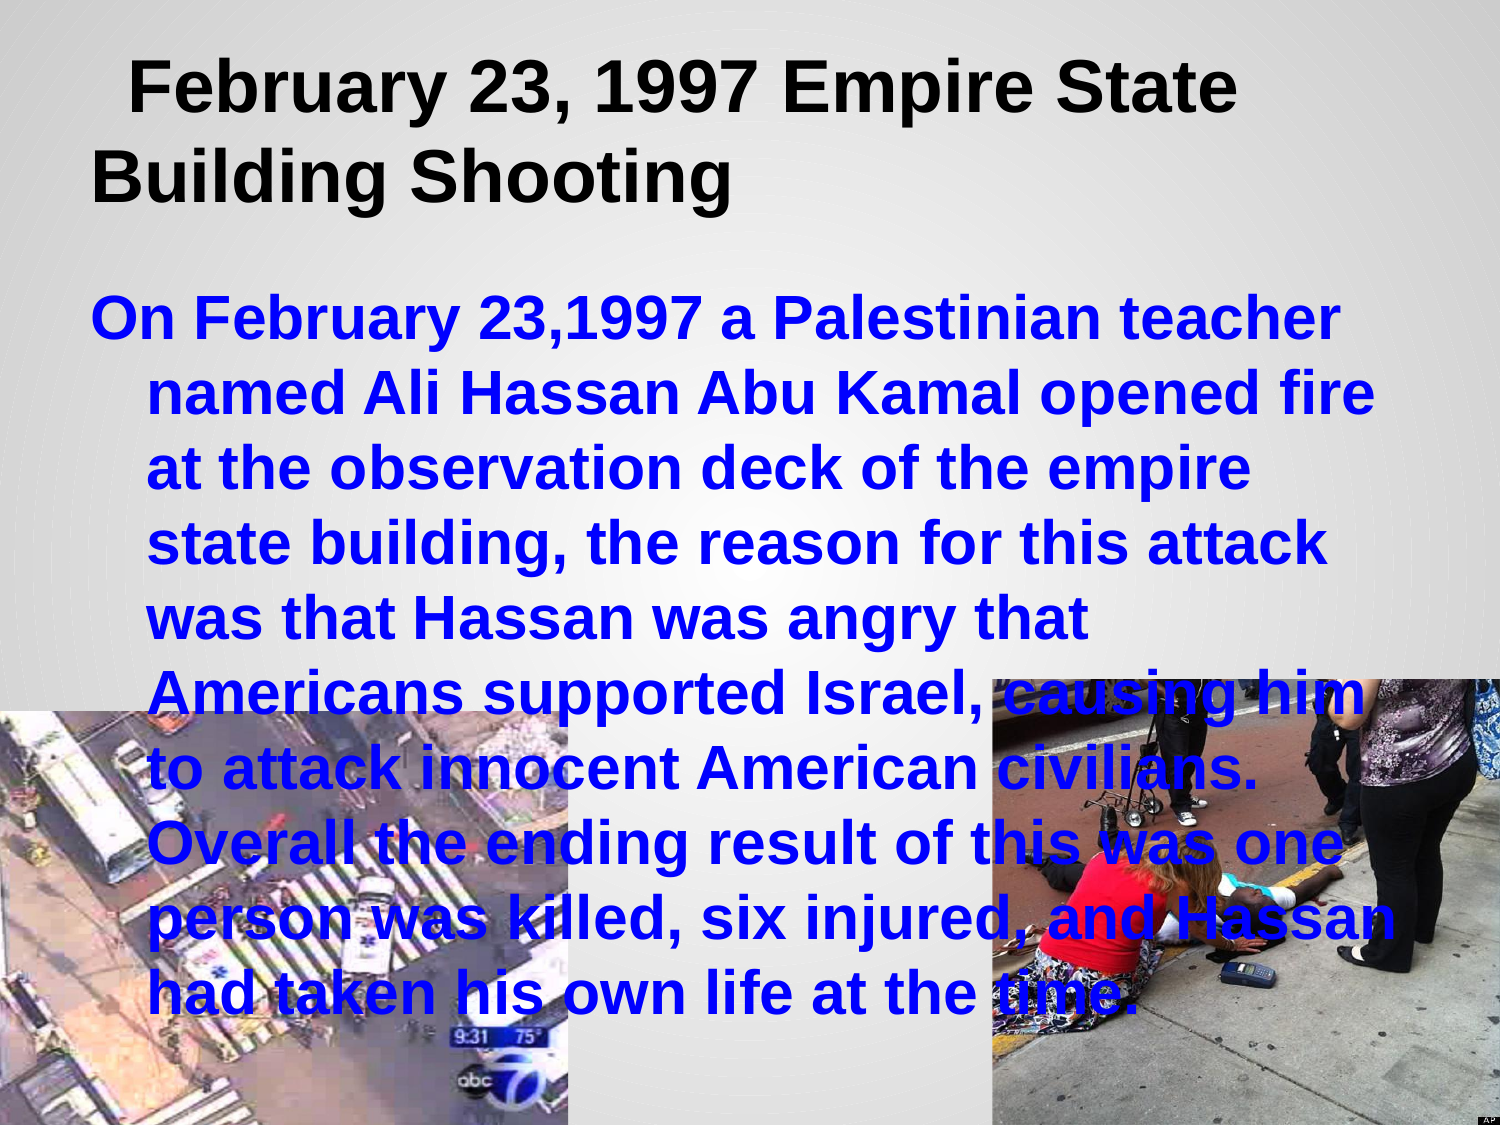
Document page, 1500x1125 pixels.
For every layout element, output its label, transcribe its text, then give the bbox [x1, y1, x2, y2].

text_box [0, 711, 569, 1125]
title February 23, 1997 Empire State Building Shooting [75, 45, 1425, 233]
text_box [992, 679, 1500, 1125]
list On February 23,1997 a Palestinian teacher named Ali Hassan Abu Kamal opened fire at the observation deck of the empire state building, the reason for this attack was that Hassan was angry that Americans supported Israel, causing him to attack innocent American civilians. Overall the ending result of this was one person was killed, six injured, and Hassan had taken his own life at the time. [75, 262, 1425, 1078]
